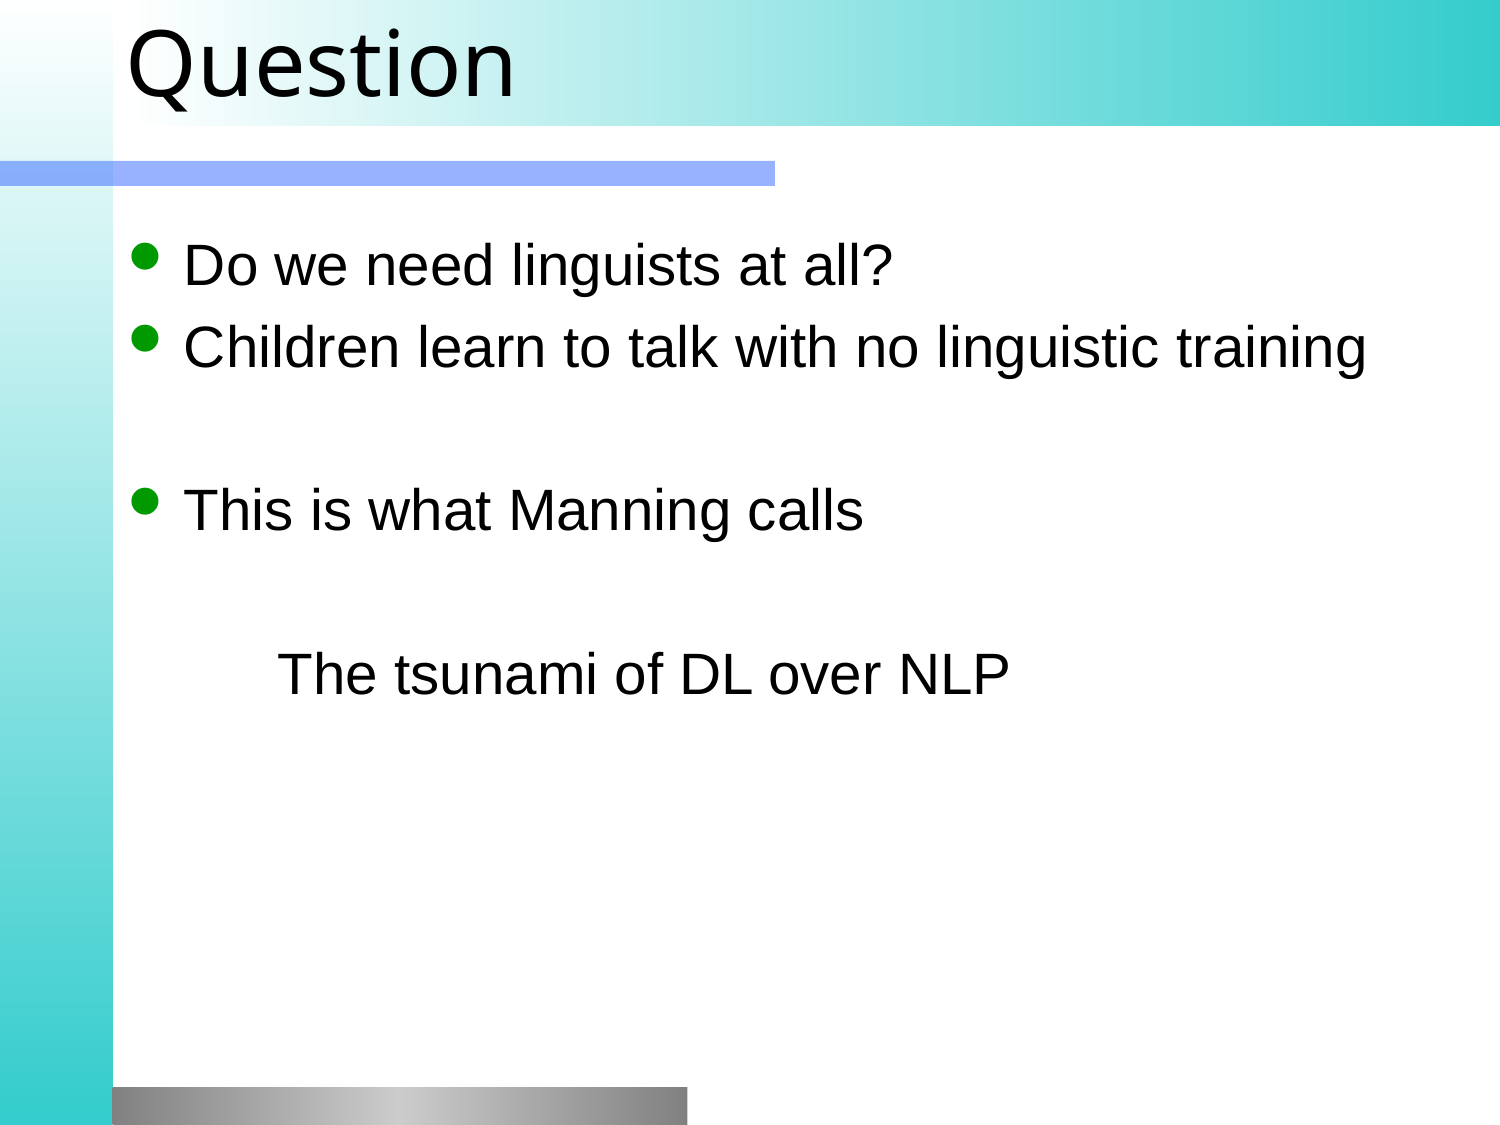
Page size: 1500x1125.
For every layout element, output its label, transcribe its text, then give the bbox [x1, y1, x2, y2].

list Do we need linguists at all? Children learn to talk with no linguistic training This is what Manning calls The tsunami of DL over NLP [112, 219, 1388, 1073]
title Question [110, 0, 1386, 121]
